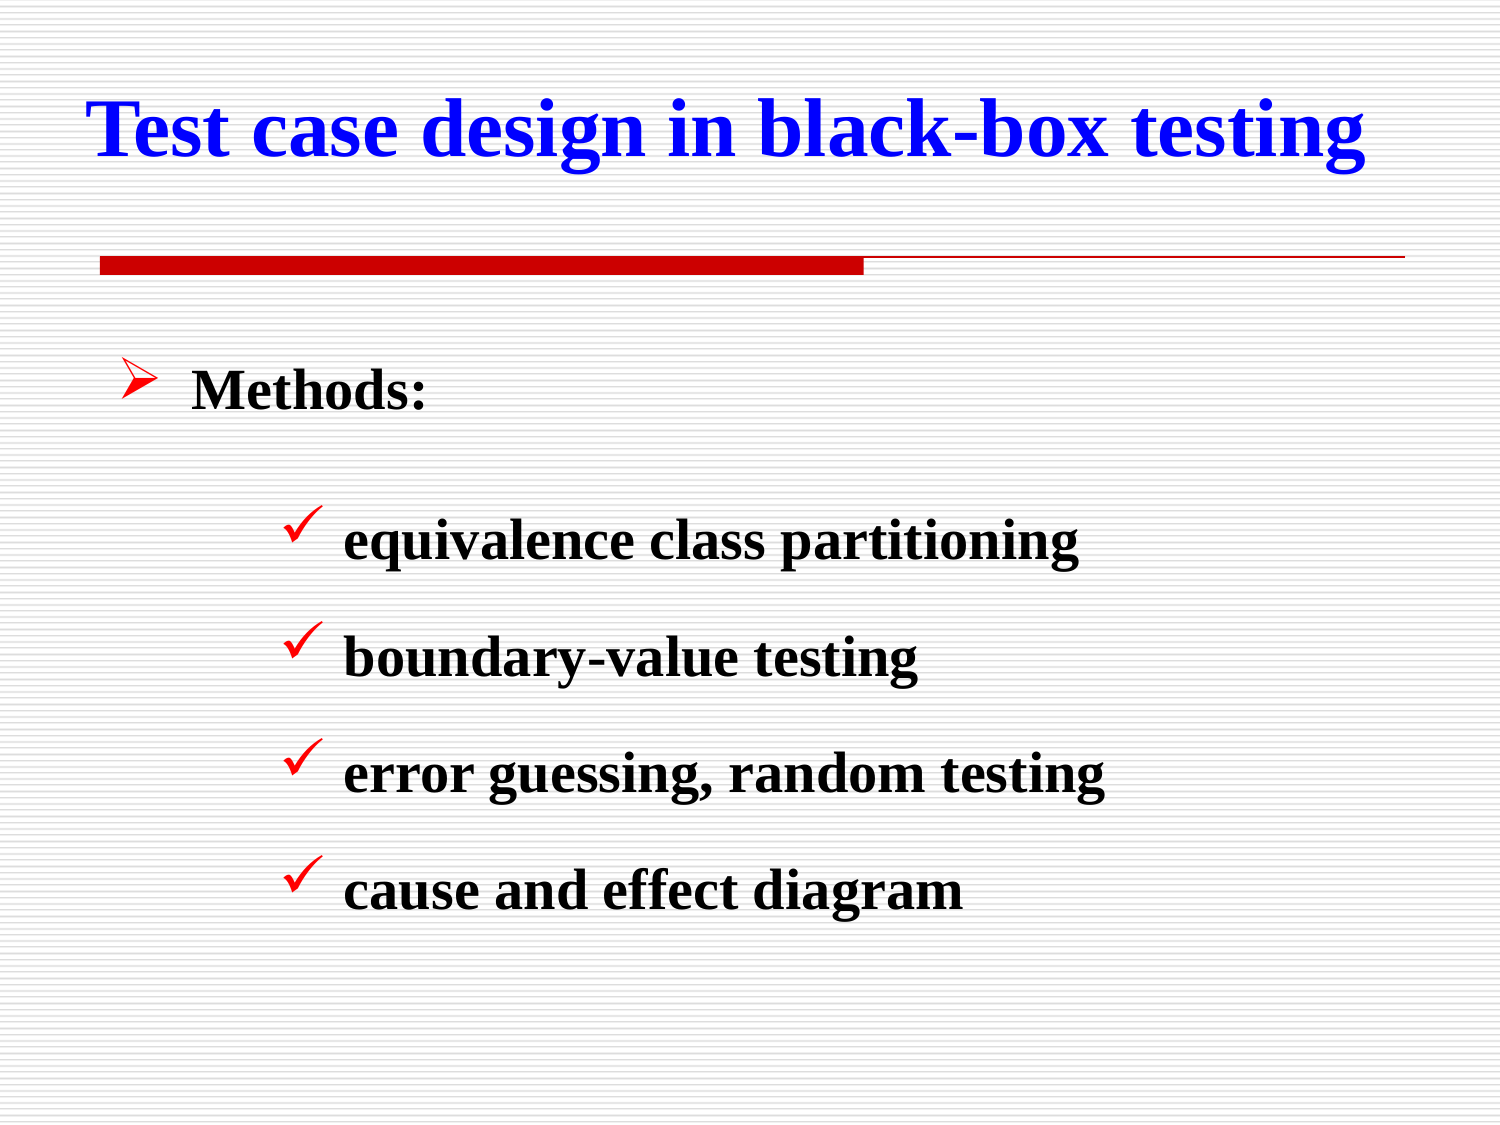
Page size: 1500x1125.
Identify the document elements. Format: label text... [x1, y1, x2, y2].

text_box Methods: [102, 343, 444, 429]
text_box Test case design in black-box testing [70, 60, 1500, 186]
text_box equivalence class partitioning boundary-value testing error guessing, random testing cause and effect diagram [115, 459, 1390, 1015]
picture [0, 0, 1500, 1125]
